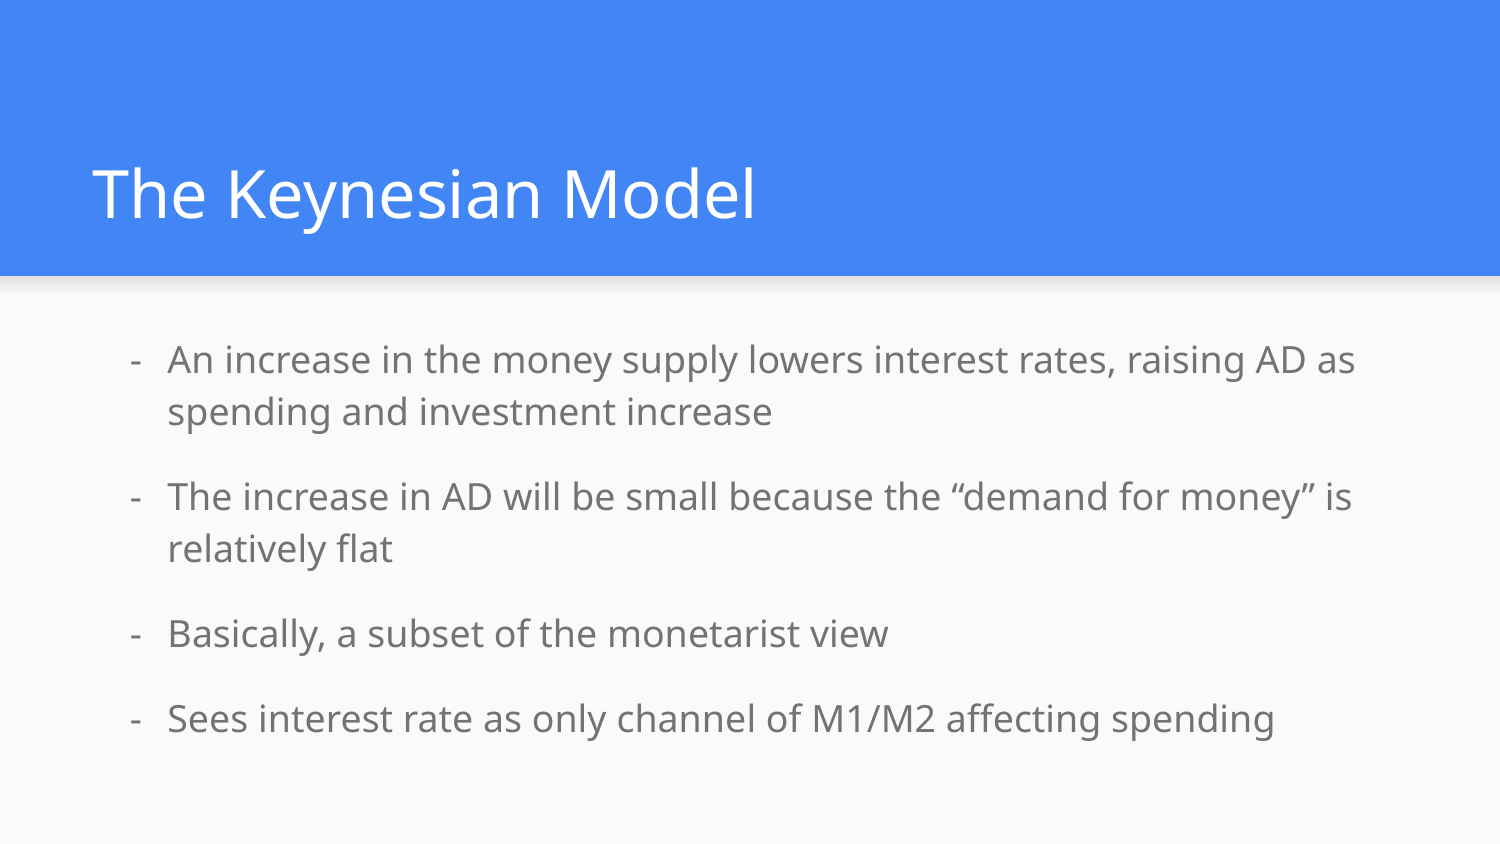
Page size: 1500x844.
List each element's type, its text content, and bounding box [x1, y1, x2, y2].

title The Keynesian Model [77, 121, 1427, 248]
list An increase in the money supply lowers interest rates, raising AD as spending and investment increase The increase in AD will be small because the “demand for money” is relatively flat Basically, a subset of the monetarist view Sees interest rate as only channel of M1/M2 affecting spending [77, 314, 1427, 760]
